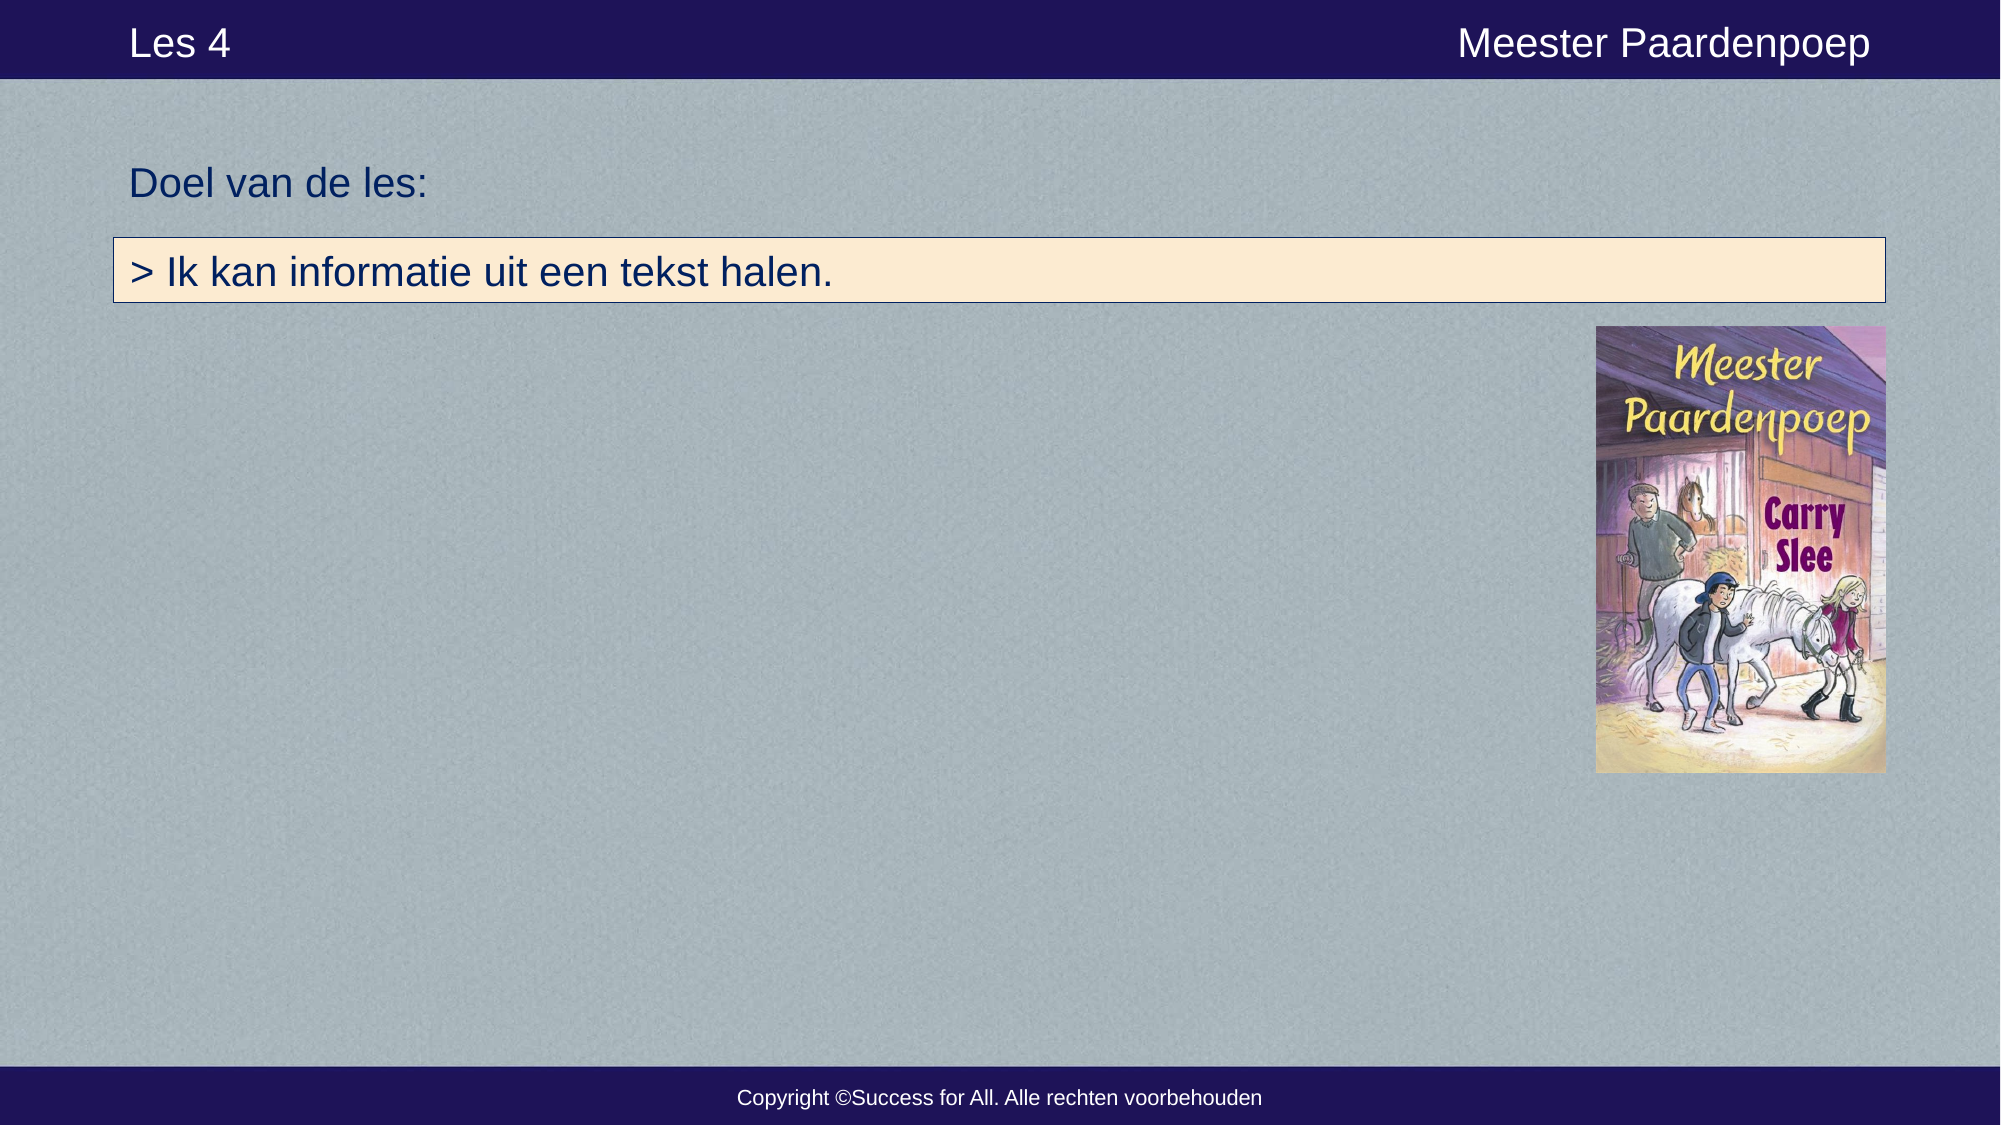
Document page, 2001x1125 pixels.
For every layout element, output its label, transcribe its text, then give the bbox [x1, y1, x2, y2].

text_box Doel van de les: [113, 148, 1635, 214]
text_box Meester Paardenpoep [999, 8, 1886, 73]
text_box Les 4 [114, 8, 354, 73]
text_box Copyright ©Success for All. Alle rechten voorbehouden [0, 1076, 2000, 1125]
text_box > Ik kan informatie uit een tekst halen. [113, 237, 1886, 303]
picture [0, 0, 2001, 1125]
